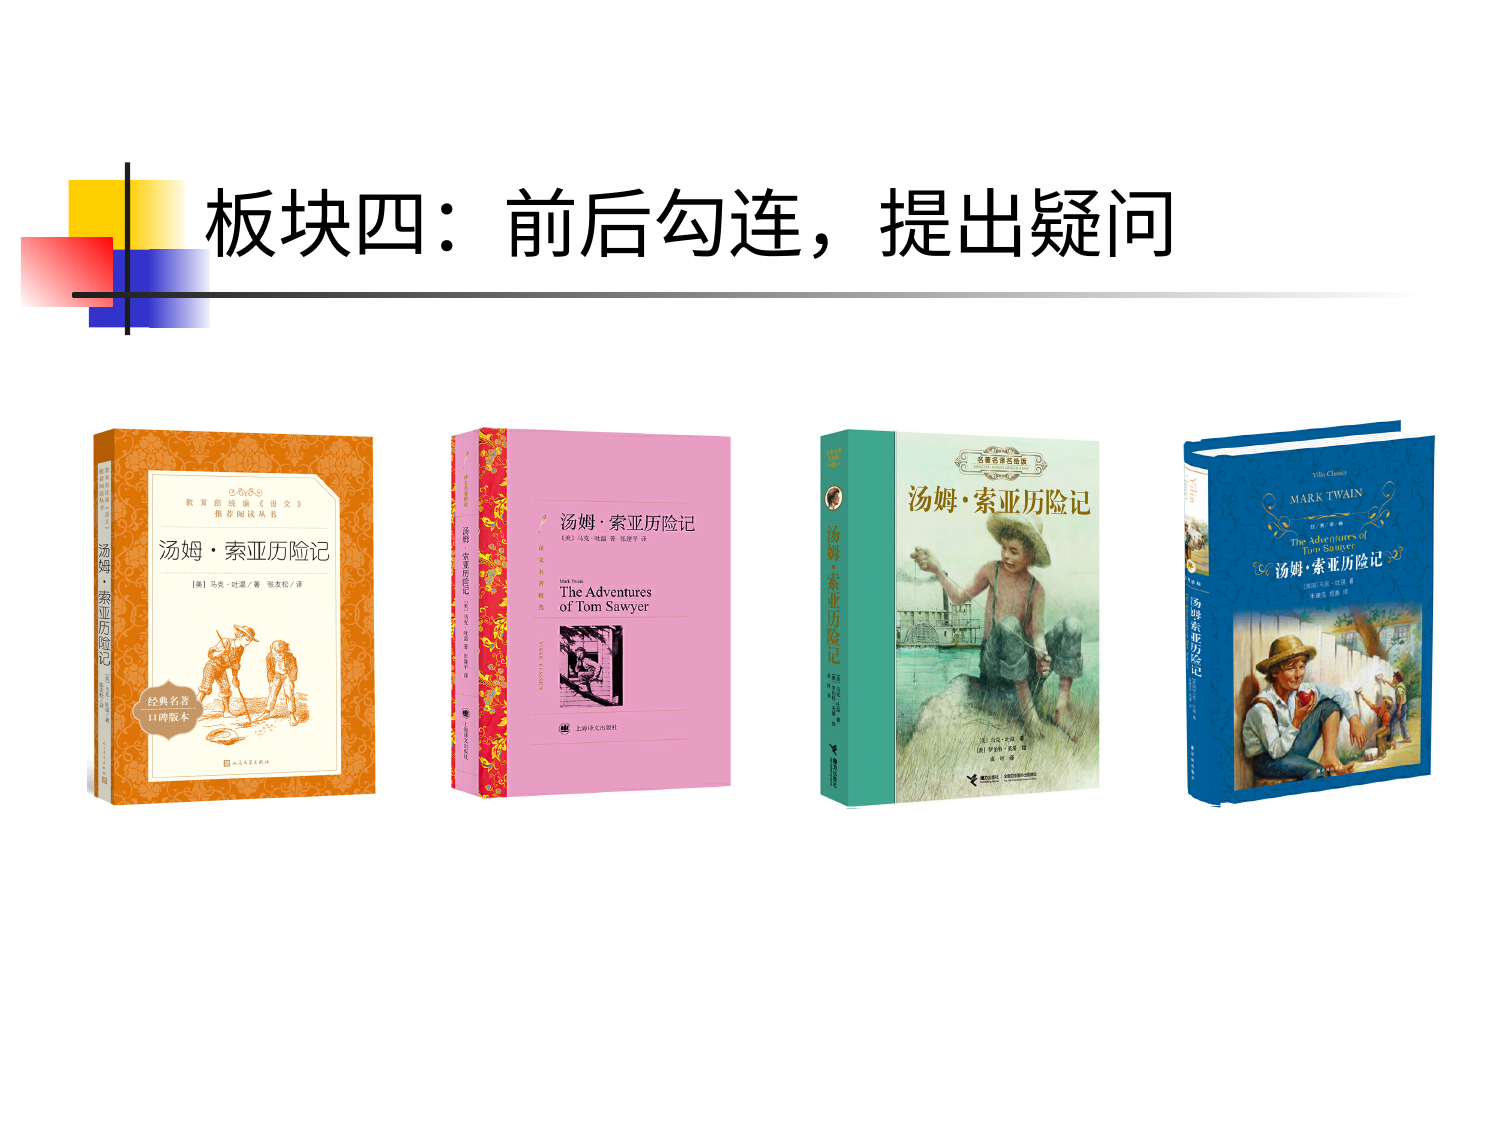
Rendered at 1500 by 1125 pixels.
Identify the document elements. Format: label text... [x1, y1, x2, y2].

picture [418, 407, 759, 808]
picture [811, 417, 1120, 811]
title 板块四：前后勾连，提出疑问 [188, 100, 1378, 275]
picture [71, 427, 410, 811]
picture [1157, 419, 1459, 808]
